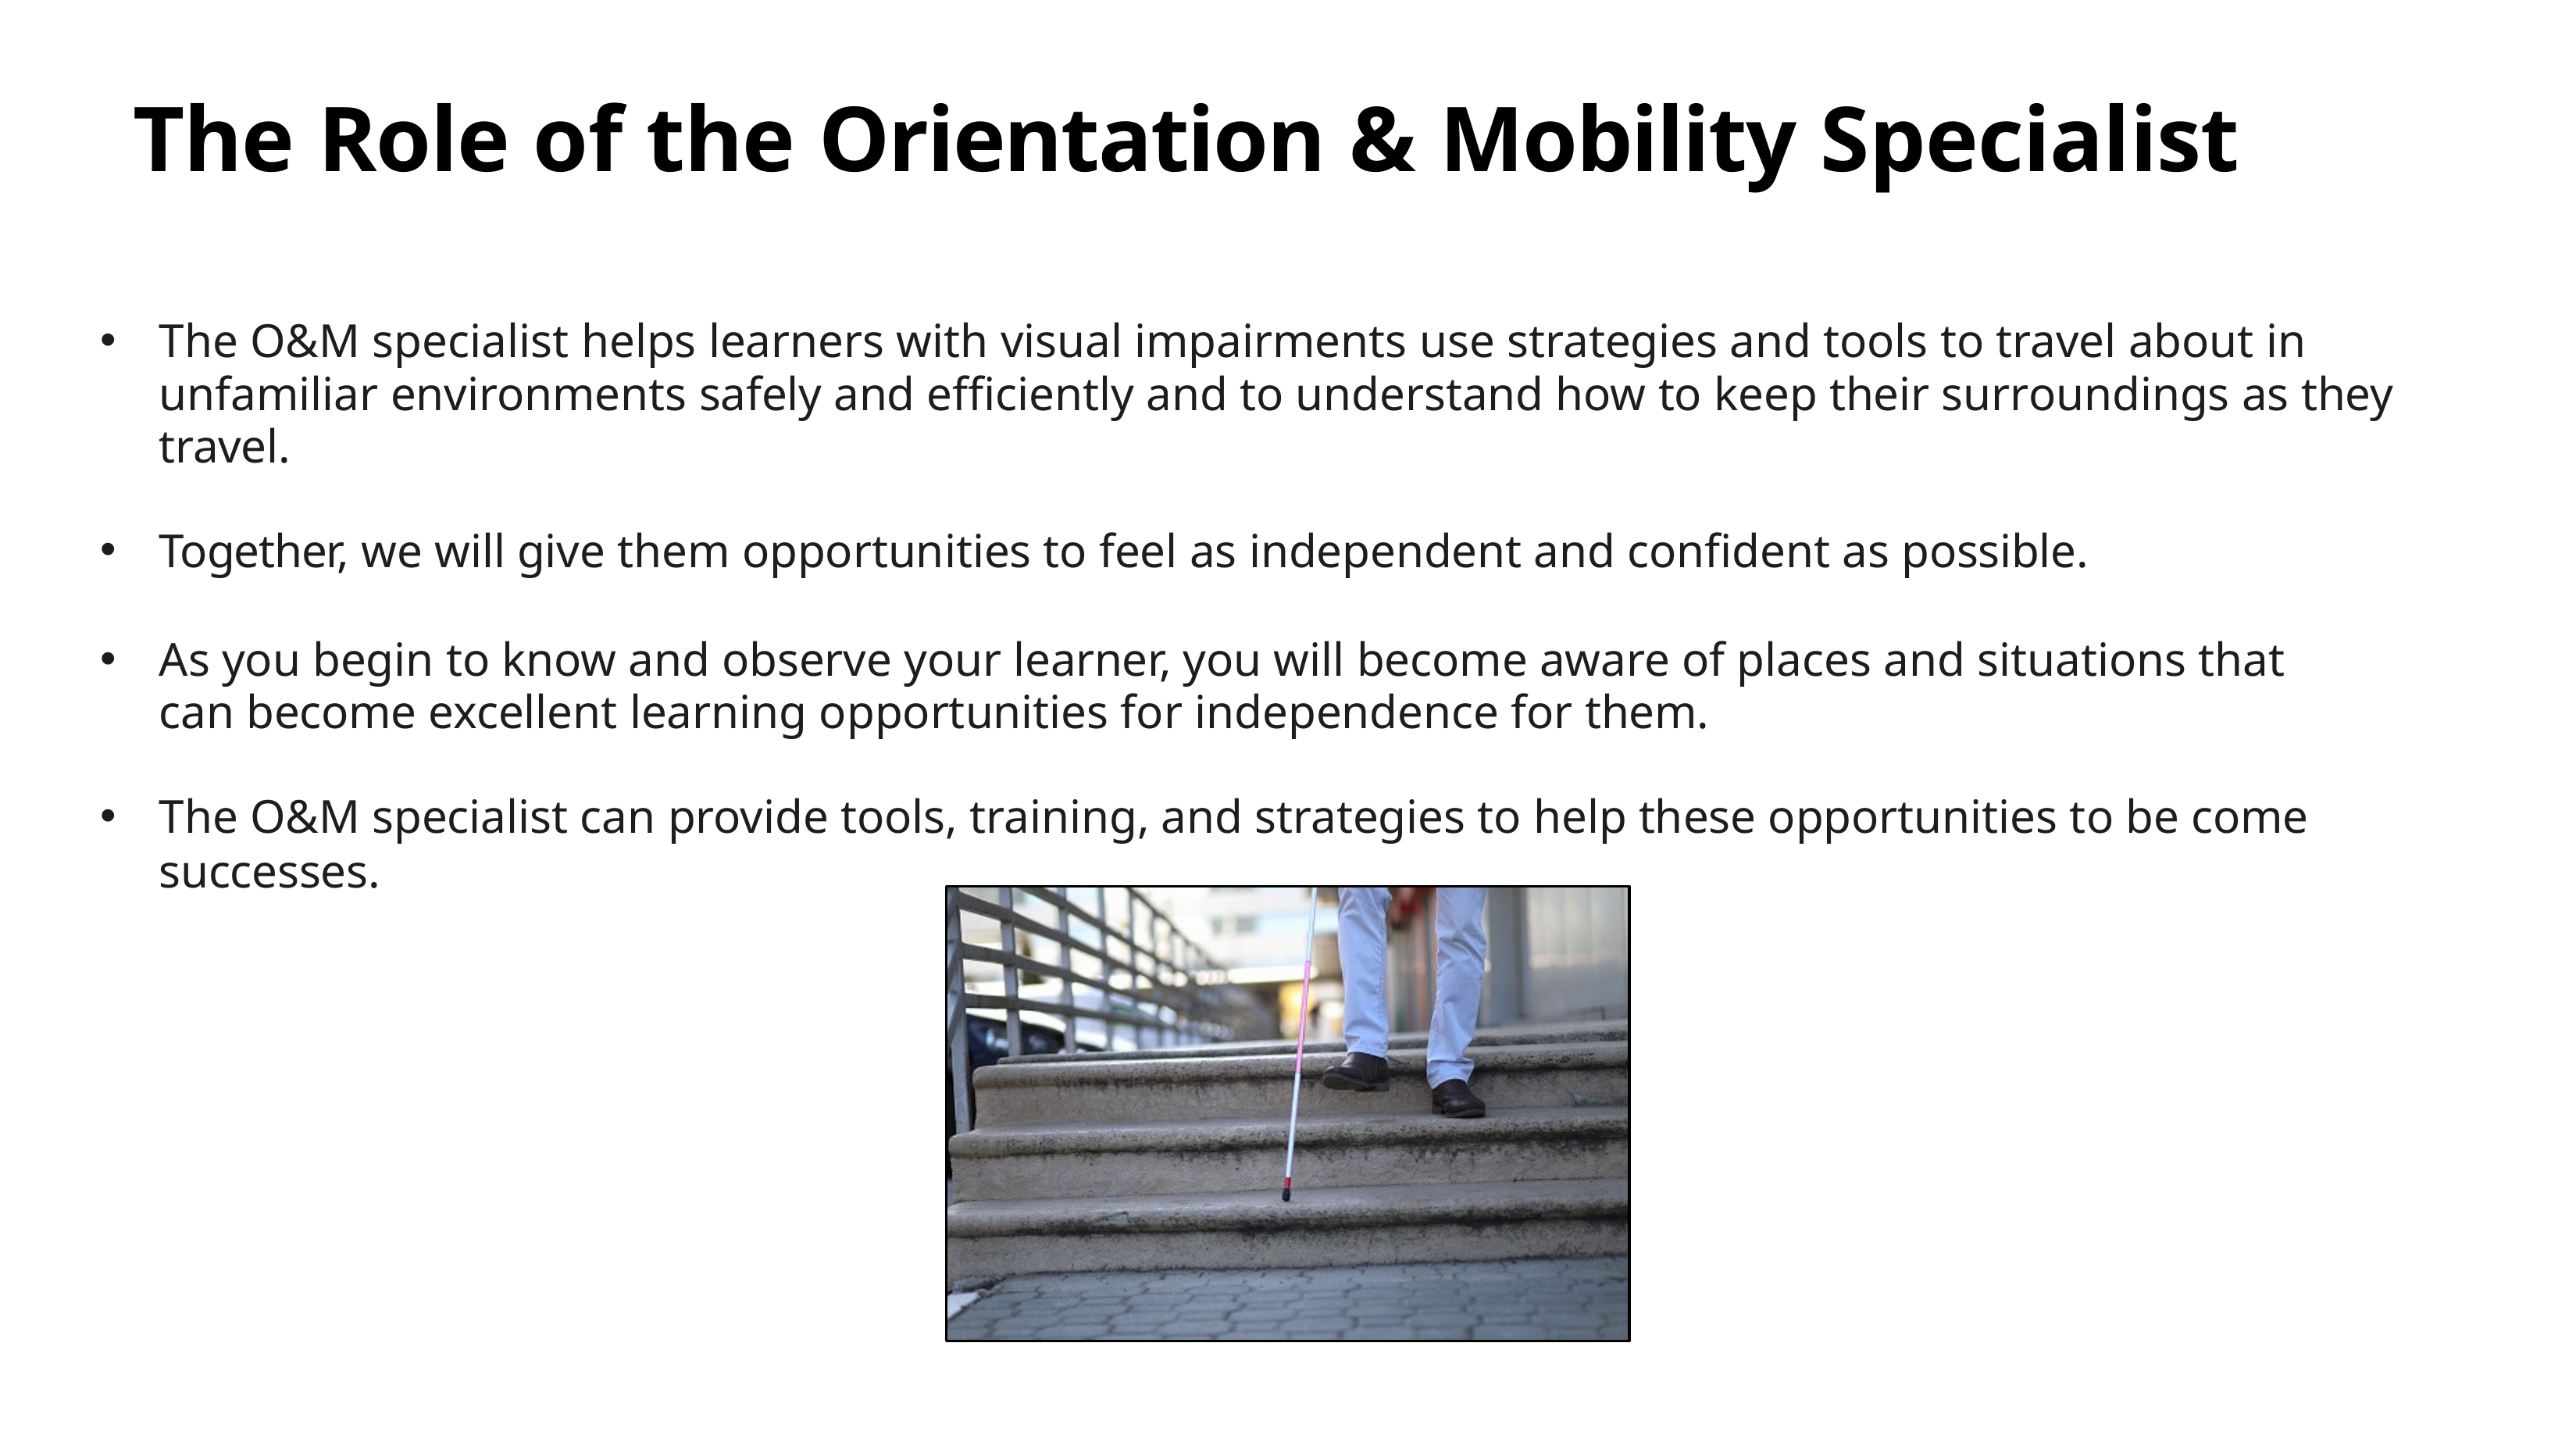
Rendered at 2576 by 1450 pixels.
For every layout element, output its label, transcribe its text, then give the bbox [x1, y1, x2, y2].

text_box The O&M specialist helps learners with visual impairments use strategies and tools to travel about in unfamiliar environments safely and eﬃciently and to understand how to keep their surroundings as they travel. Together, we will give them opportunities to feel as independent and confident as possible. As you begin to know and observe your learner, you will become aware of places and situations that can become excellent learning opportunities for independence for them. The O&M specialist can provide tools, training, and strategies to help these opportunities to be come successes. [98, 324, 2410, 898]
title The Role of the Orientation & Mobility Specialist [88, 80, 2453, 324]
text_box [944, 884, 1632, 1343]
